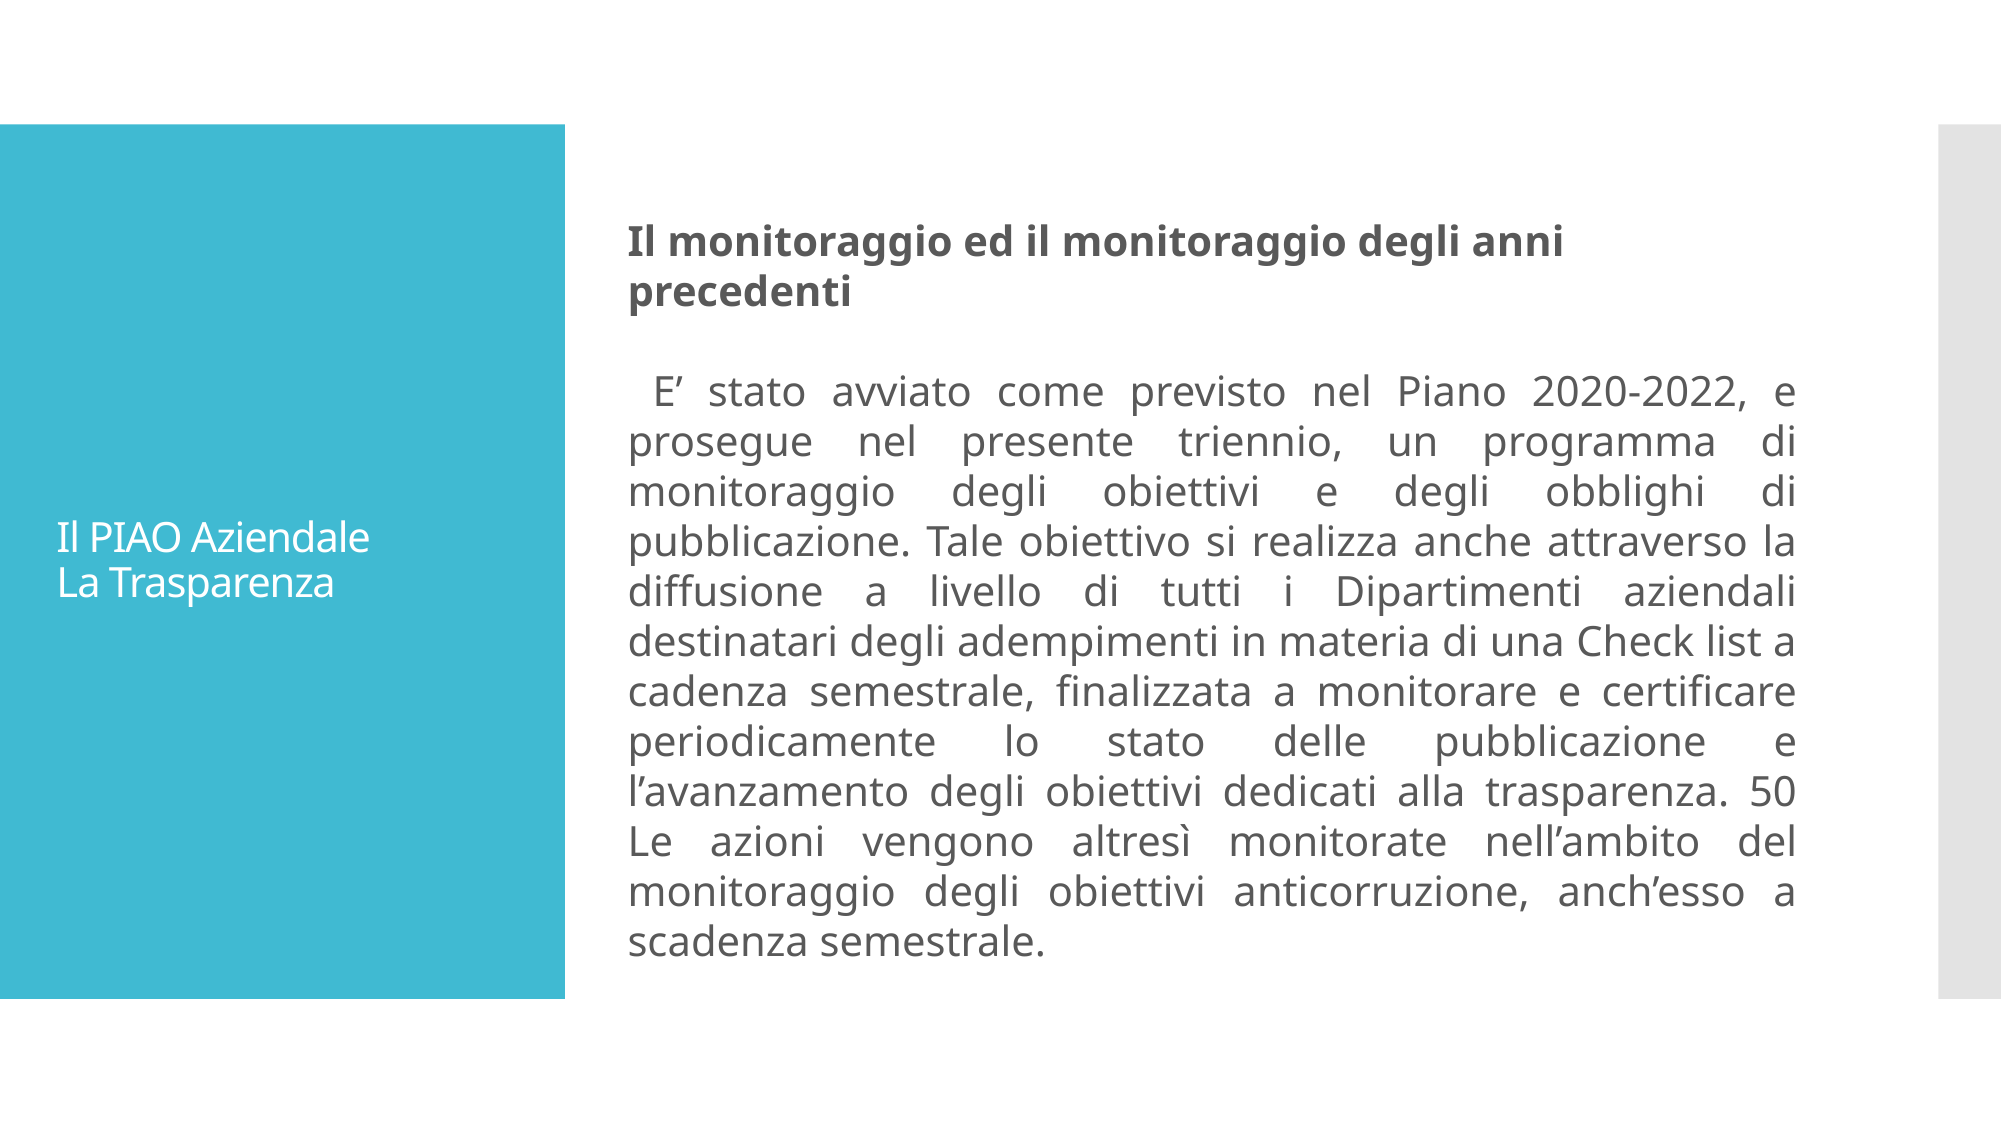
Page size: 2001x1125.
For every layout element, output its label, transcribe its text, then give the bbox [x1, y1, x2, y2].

title Il PIAO Aziendale La Trasparenza [41, 184, 525, 939]
list Il monitoraggio ed il monitoraggio degli anni precedenti E’ stato avviato come previsto nel Piano 2020-2022, e prosegue nel presente triennio, un programma di monitoraggio degli obiettivi e degli obblighi di pubblicazione. Tale obiettivo si realizza anche attraverso la diffusione a livello di tutti i Dipartimenti aziendali destinatari degli adempimenti in materia di una Check list a cadenza semestrale, finalizzata a monitorare e certificare periodicamente lo stato delle pubblicazione e l’avanzamento degli obiettivi dedicati alla trasparenza. 50 Le azioni vengono altresì monitorate nell’ambito del monitoraggio degli obiettivi anticorruzione, anch’esso a scadenza semestrale. [612, 169, 1813, 1010]
